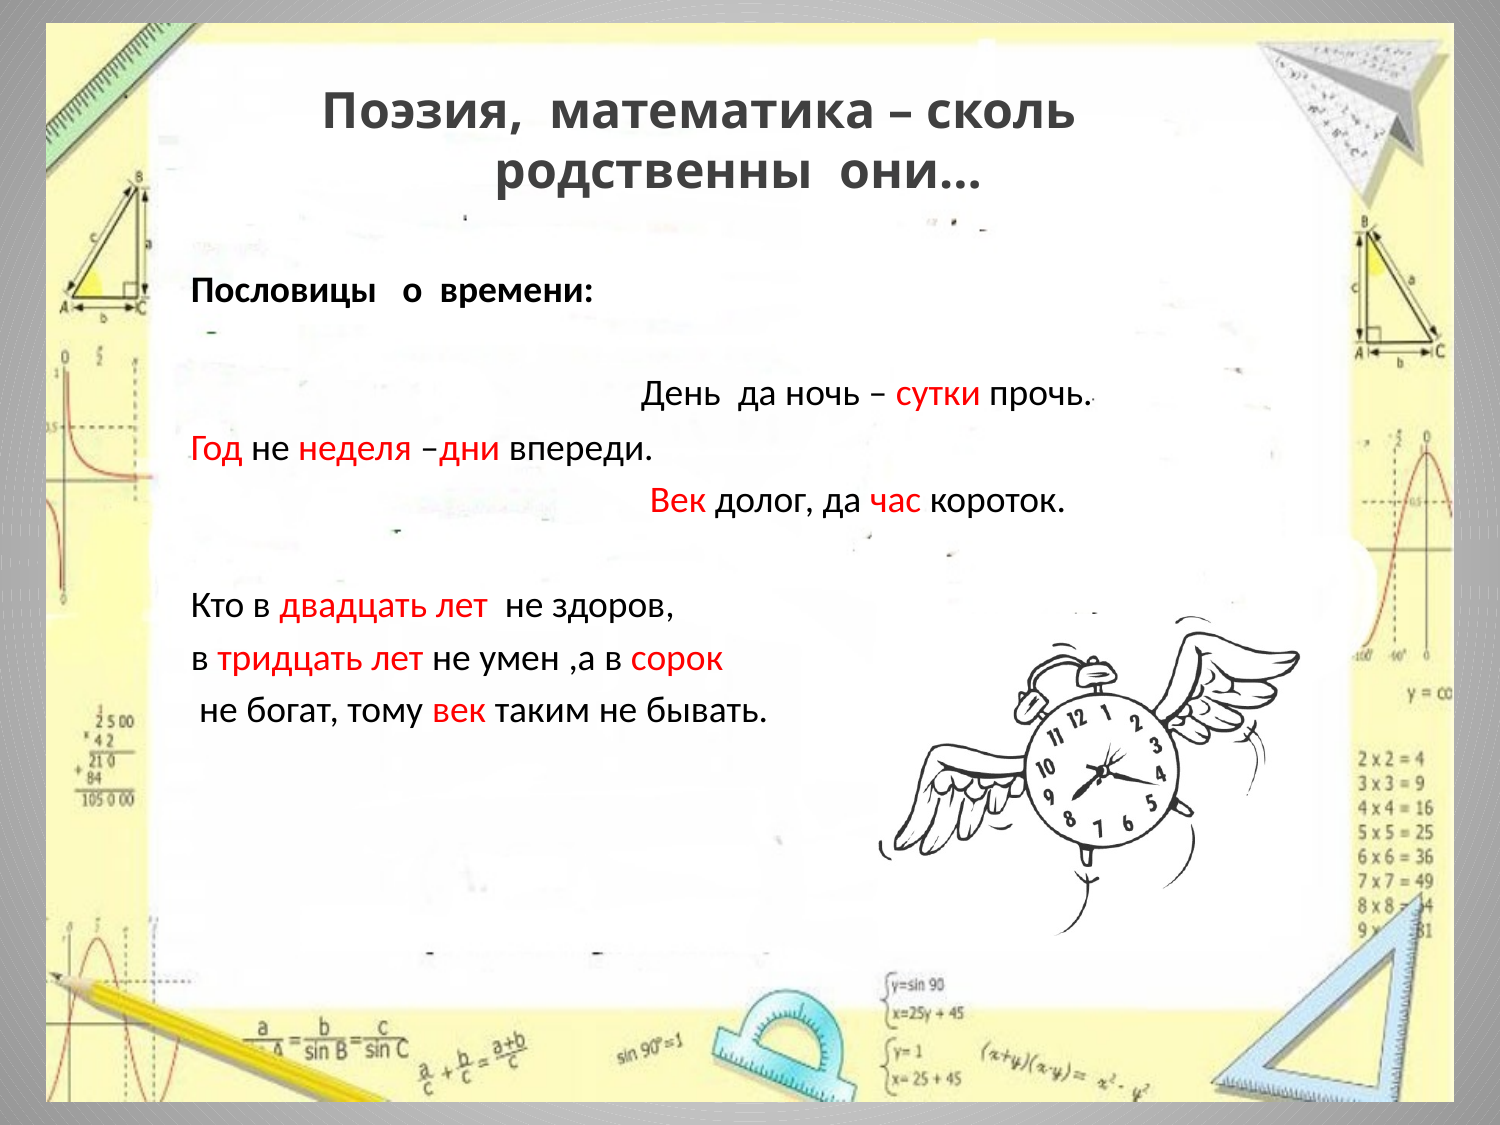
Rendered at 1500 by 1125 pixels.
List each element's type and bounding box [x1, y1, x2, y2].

list [878, 614, 1301, 936]
picture [46, 23, 1454, 1102]
